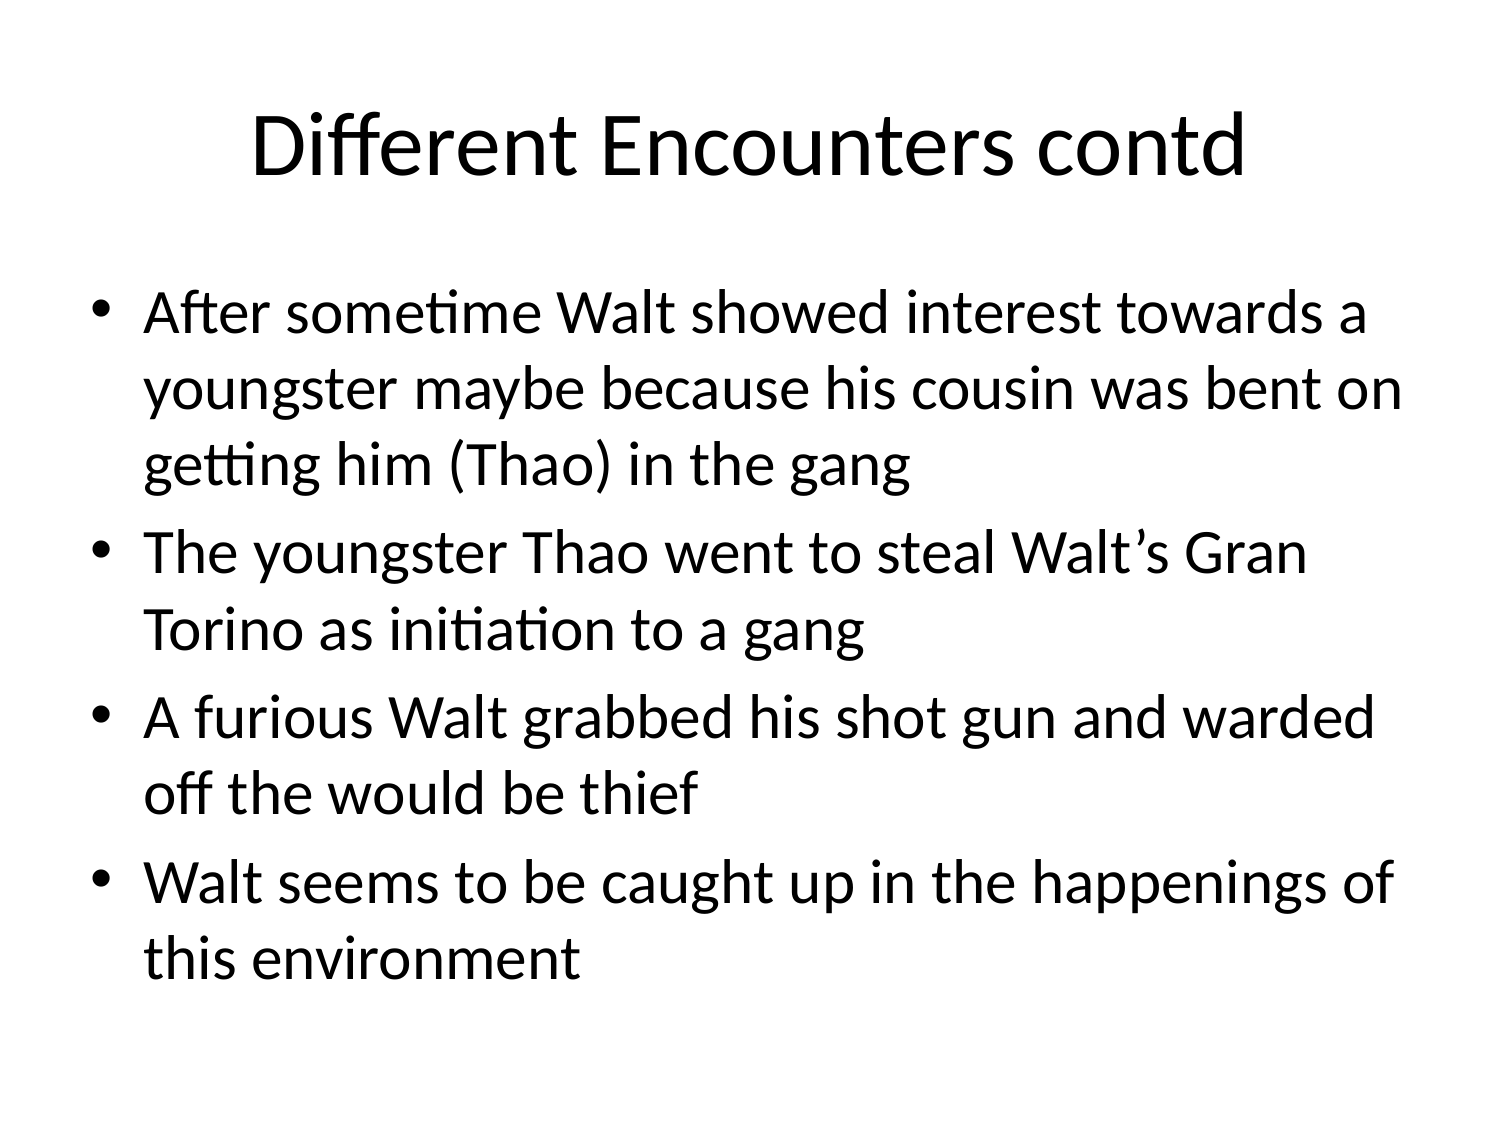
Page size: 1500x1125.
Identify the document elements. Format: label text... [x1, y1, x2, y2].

title Different Encounters contd [75, 45, 1425, 233]
list After sometime Walt showed interest towards a youngster maybe because his cousin was bent on getting him (Thao) in the gang The youngster Thao went to steal Walt’s Gran Torino as initiation to a gang A furious Walt grabbed his shot gun and warded off the would be thief Walt seems to be caught up in the happenings of this environment [75, 262, 1425, 1005]
